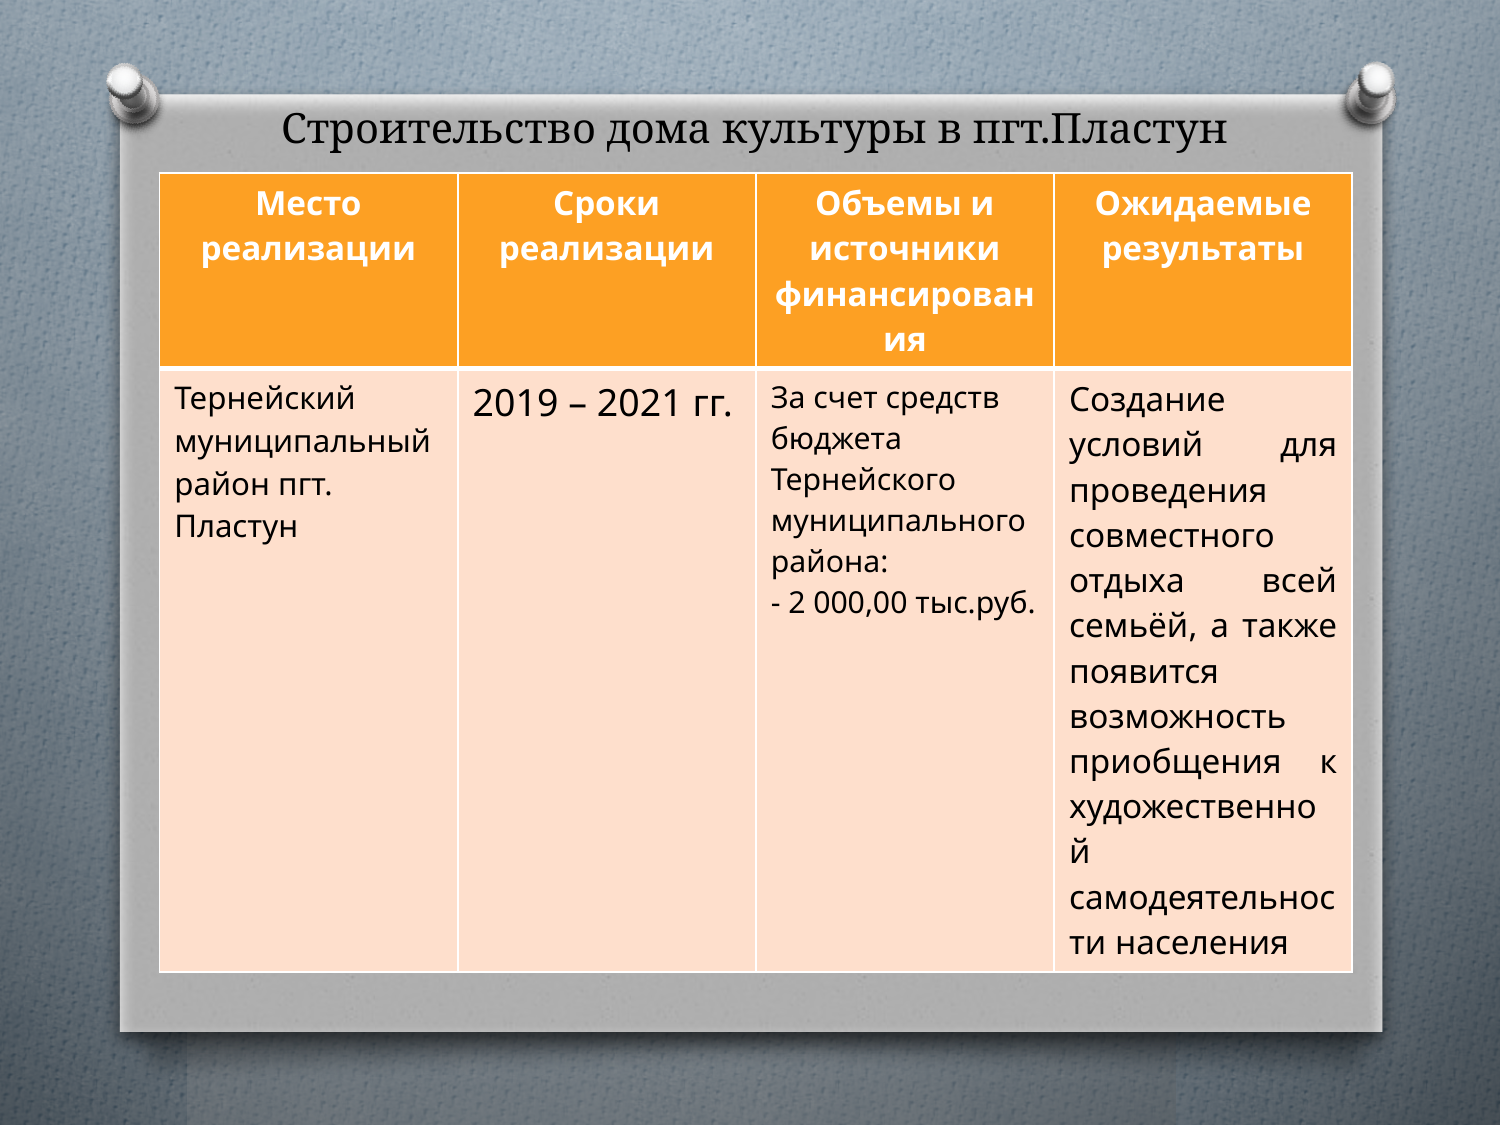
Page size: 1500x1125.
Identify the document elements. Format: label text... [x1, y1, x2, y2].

table_header Ожидаемые результаты [1055, 174, 1351, 366]
table_cell За счет средств бюджета Тернейского муниципального района: - 2 000,00 тыс.руб. [757, 371, 1053, 971]
table_header Сроки реализации [459, 174, 755, 366]
table_cell 2019 – 2021 гг. [459, 371, 755, 971]
table_header Место реализации [160, 174, 457, 366]
table_header Объемы и источники финансирования [757, 174, 1053, 366]
picture [75, 29, 198, 153]
table_cell Создание условий для проведения совместного отдыха всей семьёй, а также появится возможность приобщения к художественной самодеятельности населения [1055, 371, 1351, 971]
title Строительство дома культуры в пгт.Пластун [183, 90, 1326, 164]
picture [1317, 35, 1439, 156]
table_cell Тернейский муниципальный район пгт. Пластун [160, 371, 457, 971]
